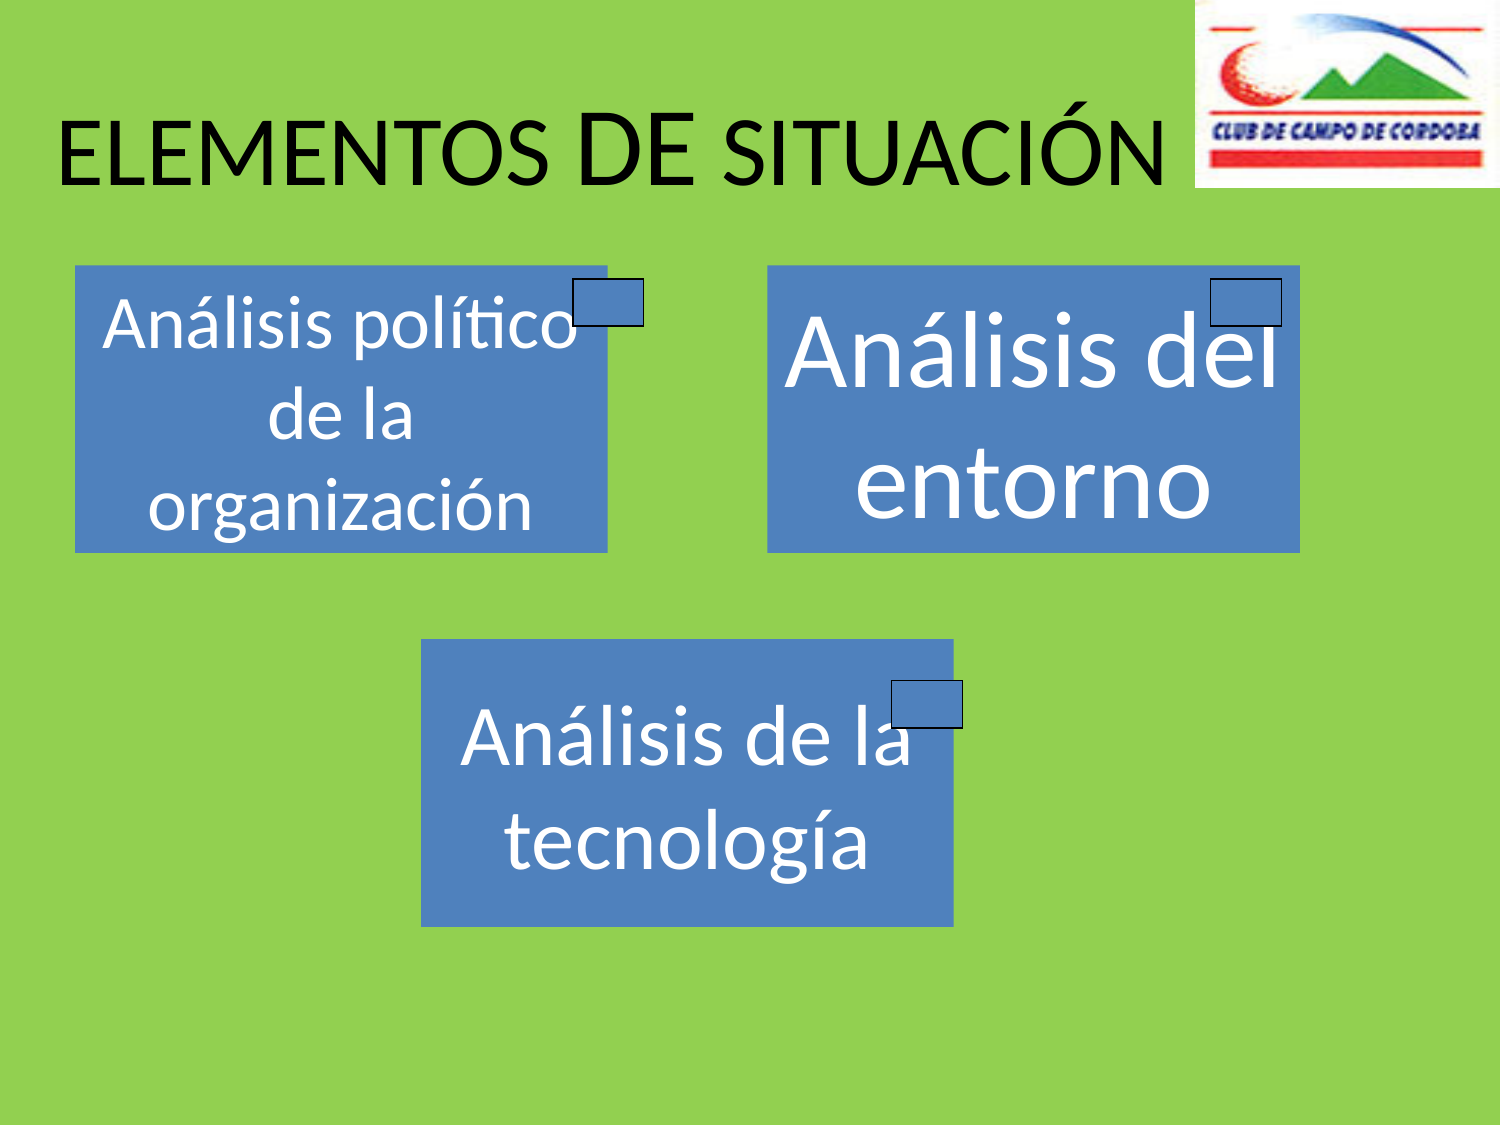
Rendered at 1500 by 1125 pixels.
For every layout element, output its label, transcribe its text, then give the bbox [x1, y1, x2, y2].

title ELEMENTOS DE SITUACIÓN [0, 46, 1226, 235]
picture [1195, 0, 1500, 188]
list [74, 265, 1301, 1008]
